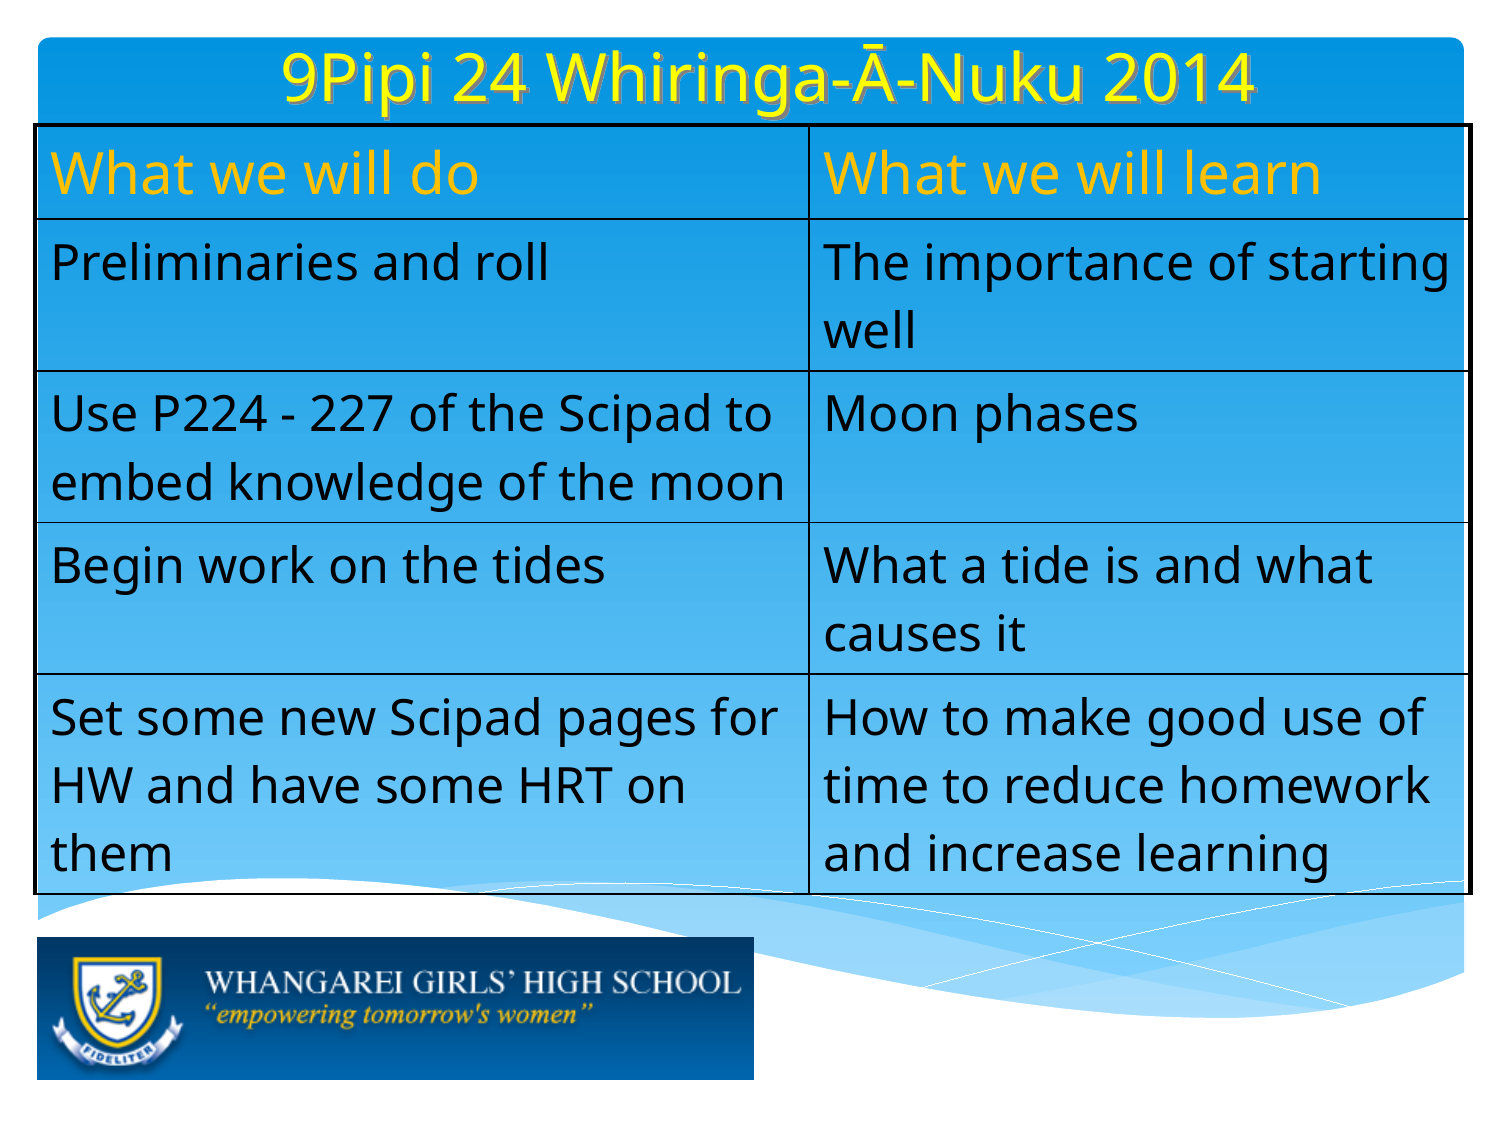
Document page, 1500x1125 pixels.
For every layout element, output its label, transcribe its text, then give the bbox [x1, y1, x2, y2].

picture [37, 937, 754, 1080]
table_cell The importance of starting well [810, 220, 1468, 370]
table_cell Begin work on the tides [37, 523, 808, 673]
table_cell Preliminaries and roll [37, 220, 808, 370]
table_header What we will learn [810, 127, 1468, 218]
table_cell How to make good use of time to reduce homework and increase learning [810, 675, 1468, 893]
table_cell Set some new Scipad pages for HW and have some HRT on them [37, 675, 808, 893]
table_cell What a tide is and what causes it [810, 523, 1468, 673]
table_cell Moon phases [810, 372, 1468, 522]
text_box 9Pipi 24 Whiringa-Ā-Nuku 2014 [162, 24, 1375, 123]
table_header What we will do [37, 127, 808, 218]
table_cell Use P224 - 227 of the Scipad to embed knowledge of the moon [37, 372, 808, 522]
